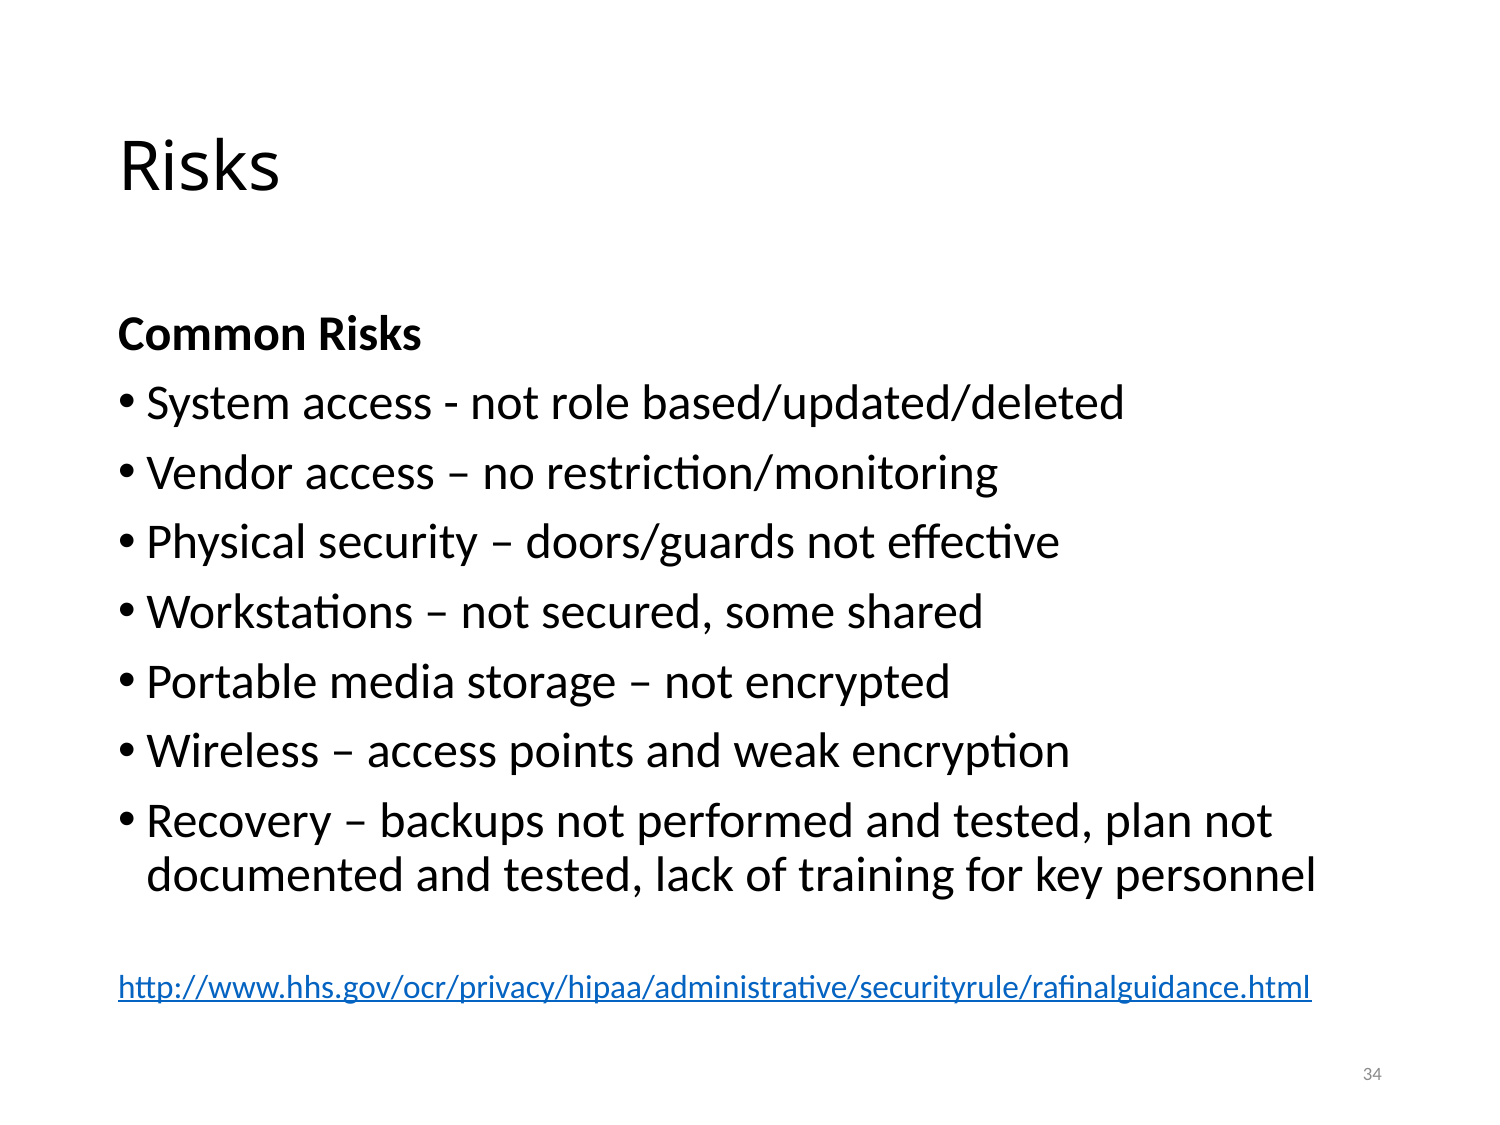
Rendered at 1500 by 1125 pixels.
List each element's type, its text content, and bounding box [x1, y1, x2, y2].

title Risks [103, 59, 1397, 278]
list Common Risks System access - not role based/updated/deleted Vendor access – no restriction/monitoring Physical security – doors/guards not effective Workstations – not secured, some shared Portable media storage – not encrypted Wireless – access points and weak encryption Recovery – backups not performed and tested, plan not documented and tested, lack of training for key personnel http://www.hhs.gov/ocr/privacy/hipaa/administrative/securityrule/rafinalguidance.html [103, 299, 1397, 1014]
slide_number 34 [1059, 1042, 1397, 1103]
